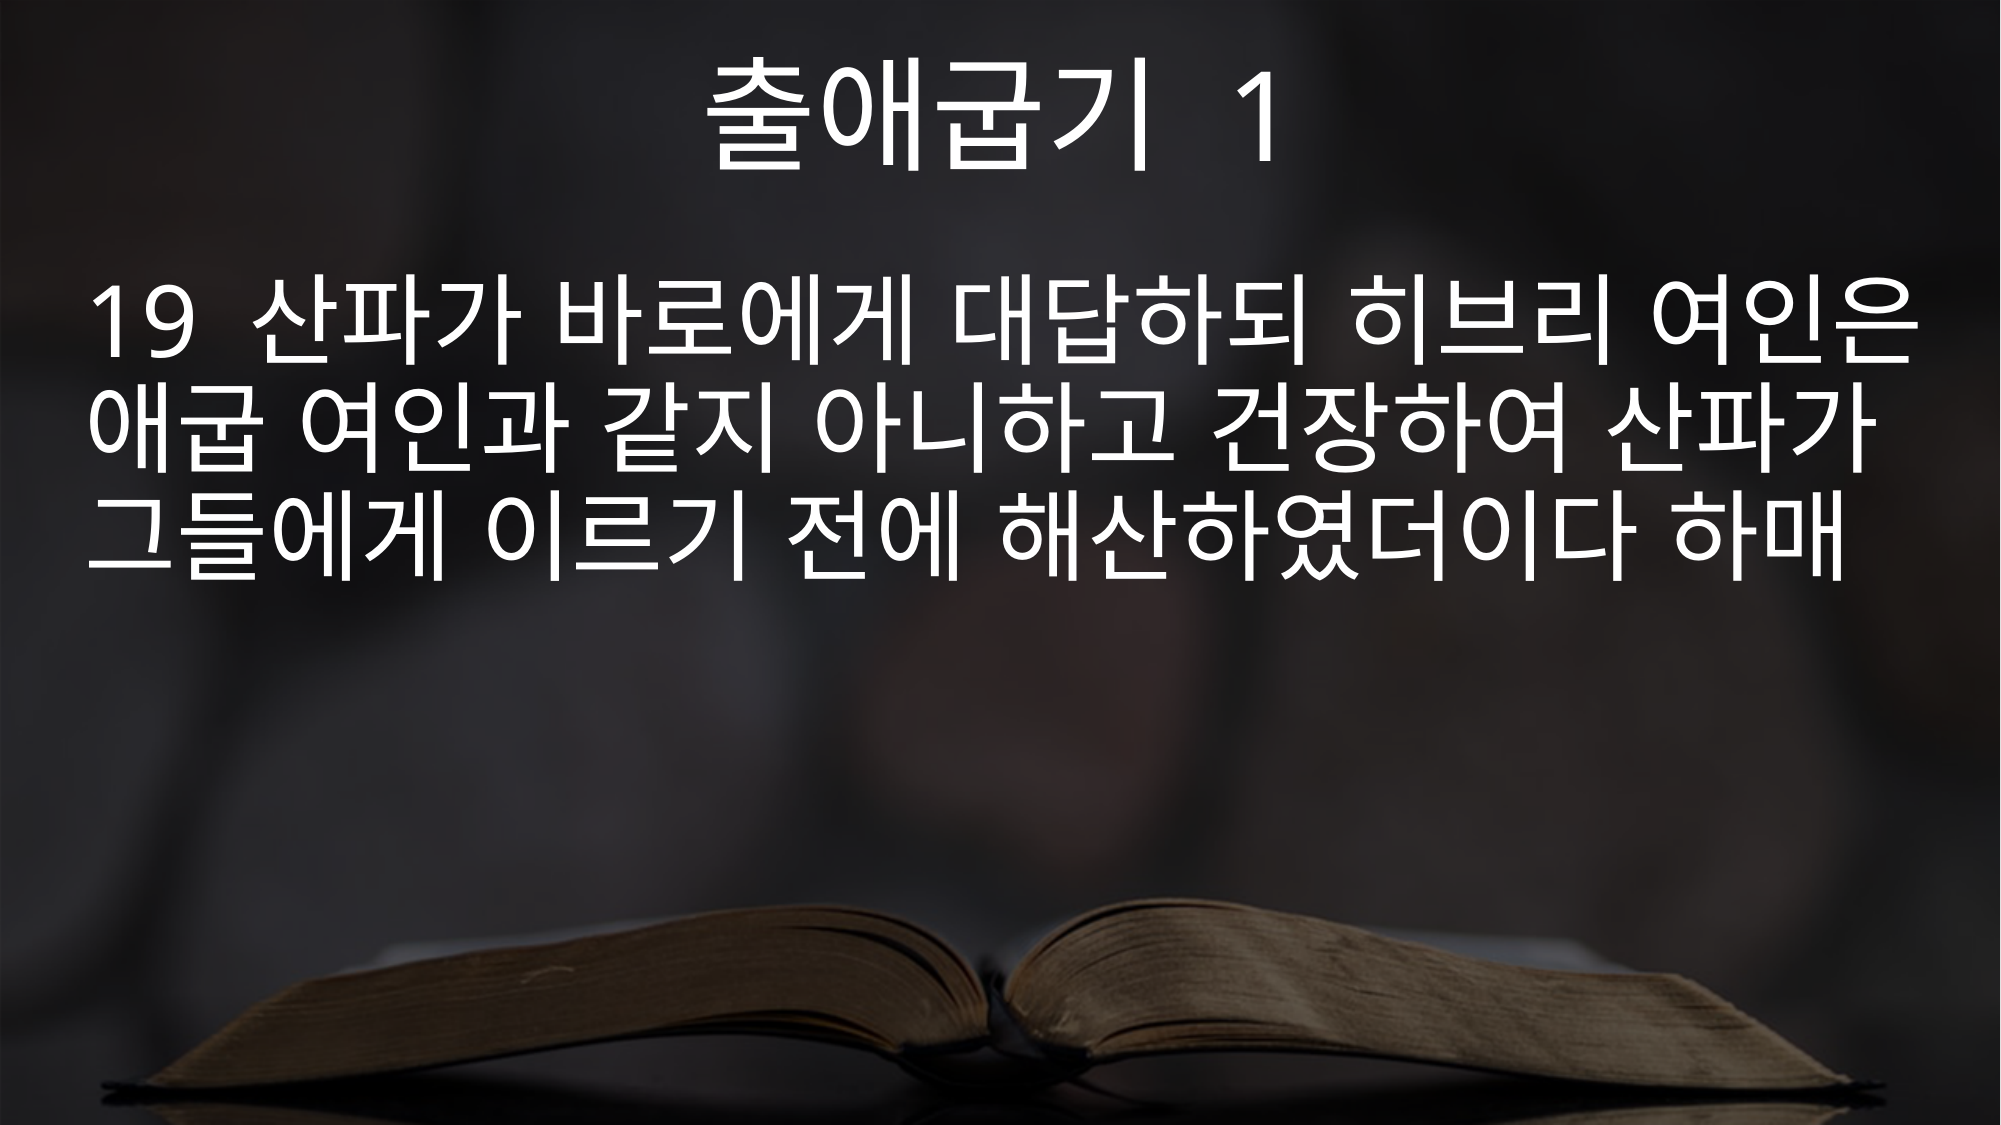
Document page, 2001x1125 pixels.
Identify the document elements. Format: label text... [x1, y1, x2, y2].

footer 출애굽기 1 [0, 32, 2000, 192]
list 19 산파가 바로에게 대답하되 히브리 여인은 애굽 여인과 같지 아니하고 건장하여 산파가 그들에게 이르기 전에 해산하였더이다 하매 [69, 263, 1953, 423]
picture [0, 0, 2001, 1125]
